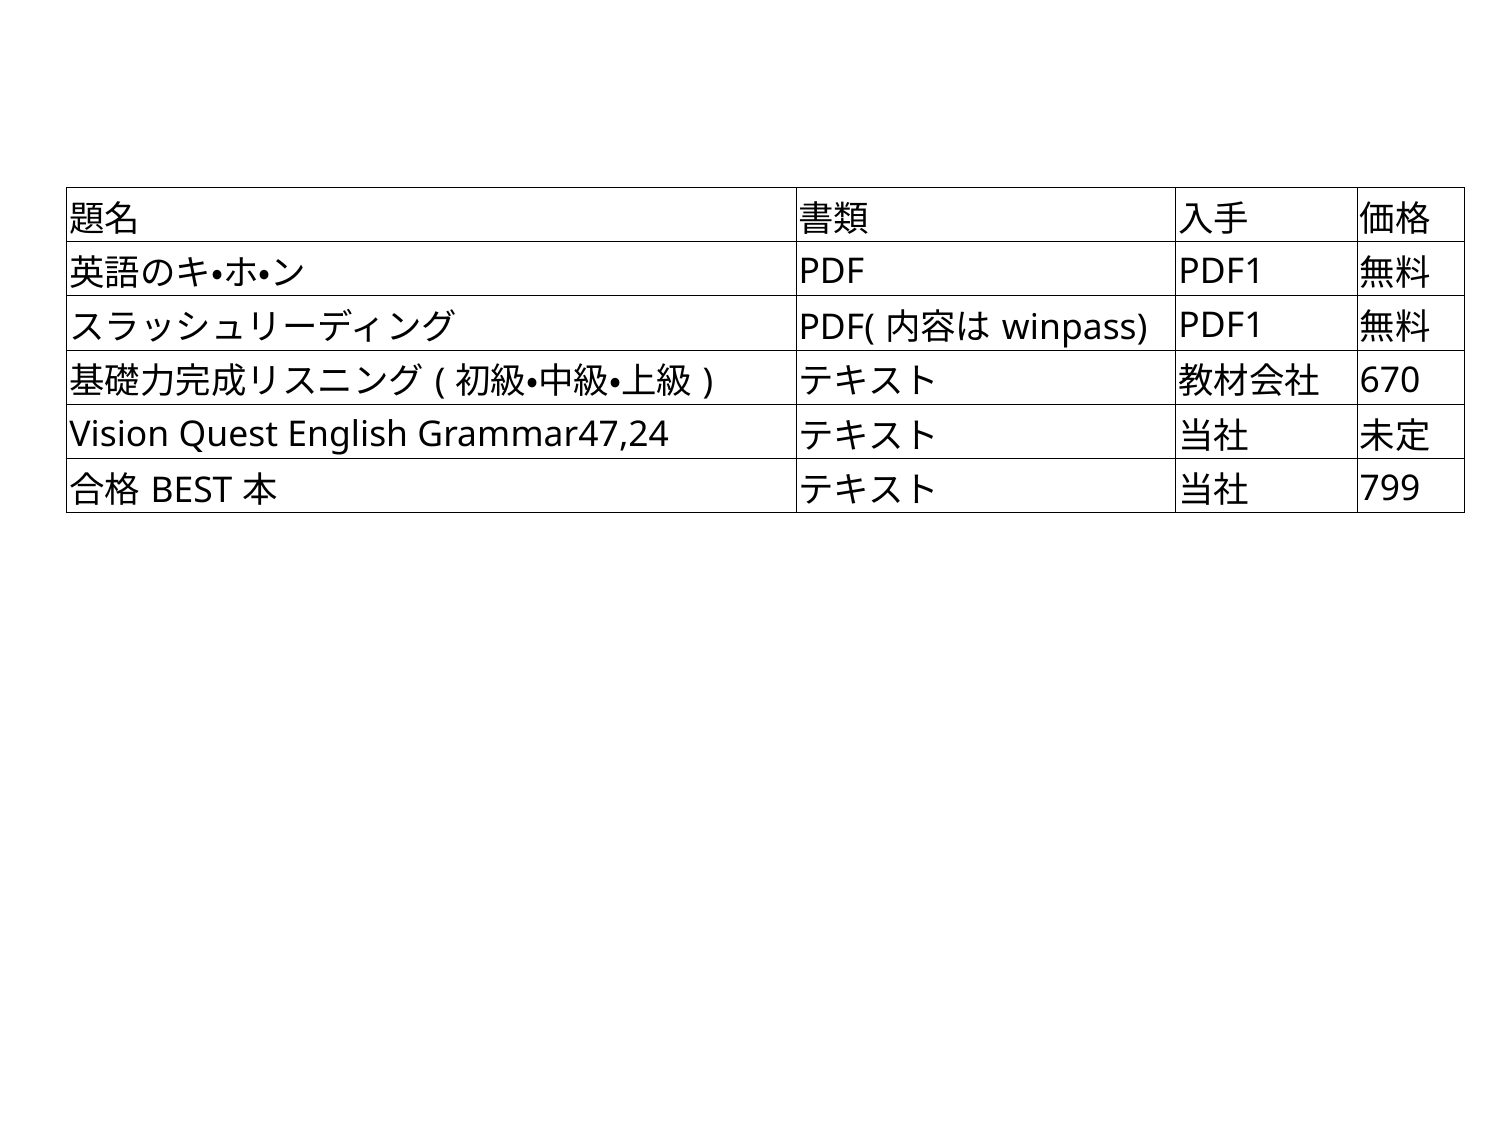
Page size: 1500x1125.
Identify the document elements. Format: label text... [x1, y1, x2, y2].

table_cell テキスト [797, 351, 1175, 404]
table_header 入手 [1176, 188, 1357, 241]
table_cell 合格BEST本 [67, 459, 796, 512]
table_cell 英語のキ・ホ・ン [67, 242, 796, 295]
table_cell テキスト [797, 405, 1175, 458]
table_cell 教材会社 [1176, 351, 1357, 404]
table_cell 無料 [1358, 242, 1464, 295]
table_cell スラッシュリーディング [67, 296, 796, 350]
table_cell 無料 [1358, 296, 1464, 350]
table_header 書類 [797, 188, 1175, 241]
table_header 題名 [67, 188, 796, 241]
table_cell 799 [1358, 459, 1464, 512]
table_cell 当社 [1176, 459, 1357, 512]
table_cell Vision Quest English Grammar47,24 [67, 405, 796, 458]
table_cell PDF1 [1176, 296, 1357, 350]
table_cell テキスト [797, 459, 1175, 512]
table_cell 基礎力完成リスニング(初級・中級・上級) [67, 351, 796, 404]
table_cell PDF1 [1176, 242, 1357, 295]
table_cell PDF [797, 242, 1175, 295]
table_cell 当社 [1176, 405, 1357, 458]
table_cell 670 [1358, 351, 1464, 404]
table_cell PDF(内容はwinpass) [797, 296, 1175, 350]
table_header 価格 [1358, 188, 1464, 241]
table_cell 未定 [1358, 405, 1464, 458]
